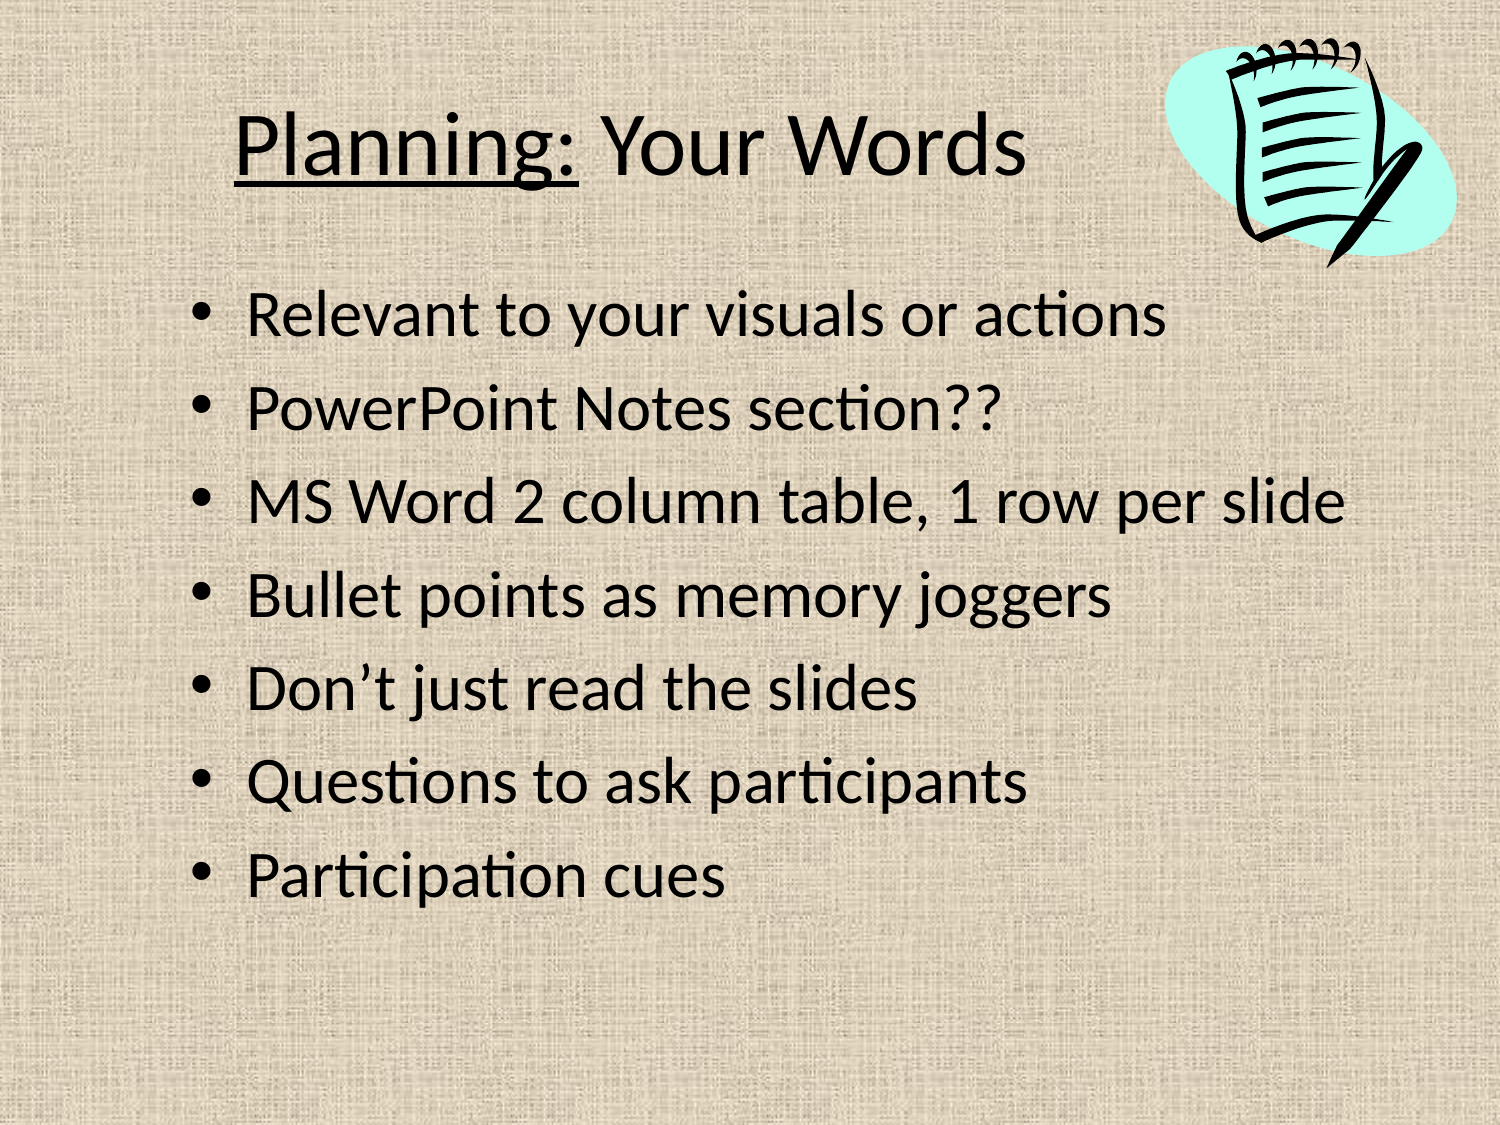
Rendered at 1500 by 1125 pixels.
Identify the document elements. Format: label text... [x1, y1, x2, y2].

list Relevant to your visuals or actions PowerPoint Notes section?? MS Word 2 column table, 1 row per slide Bullet points as memory joggers Don’t just read the slides Questions to ask participants Participation cues [174, 262, 1425, 1005]
title Planning: Your Words [75, 45, 1157, 233]
picture [0, 0, 1500, 1125]
